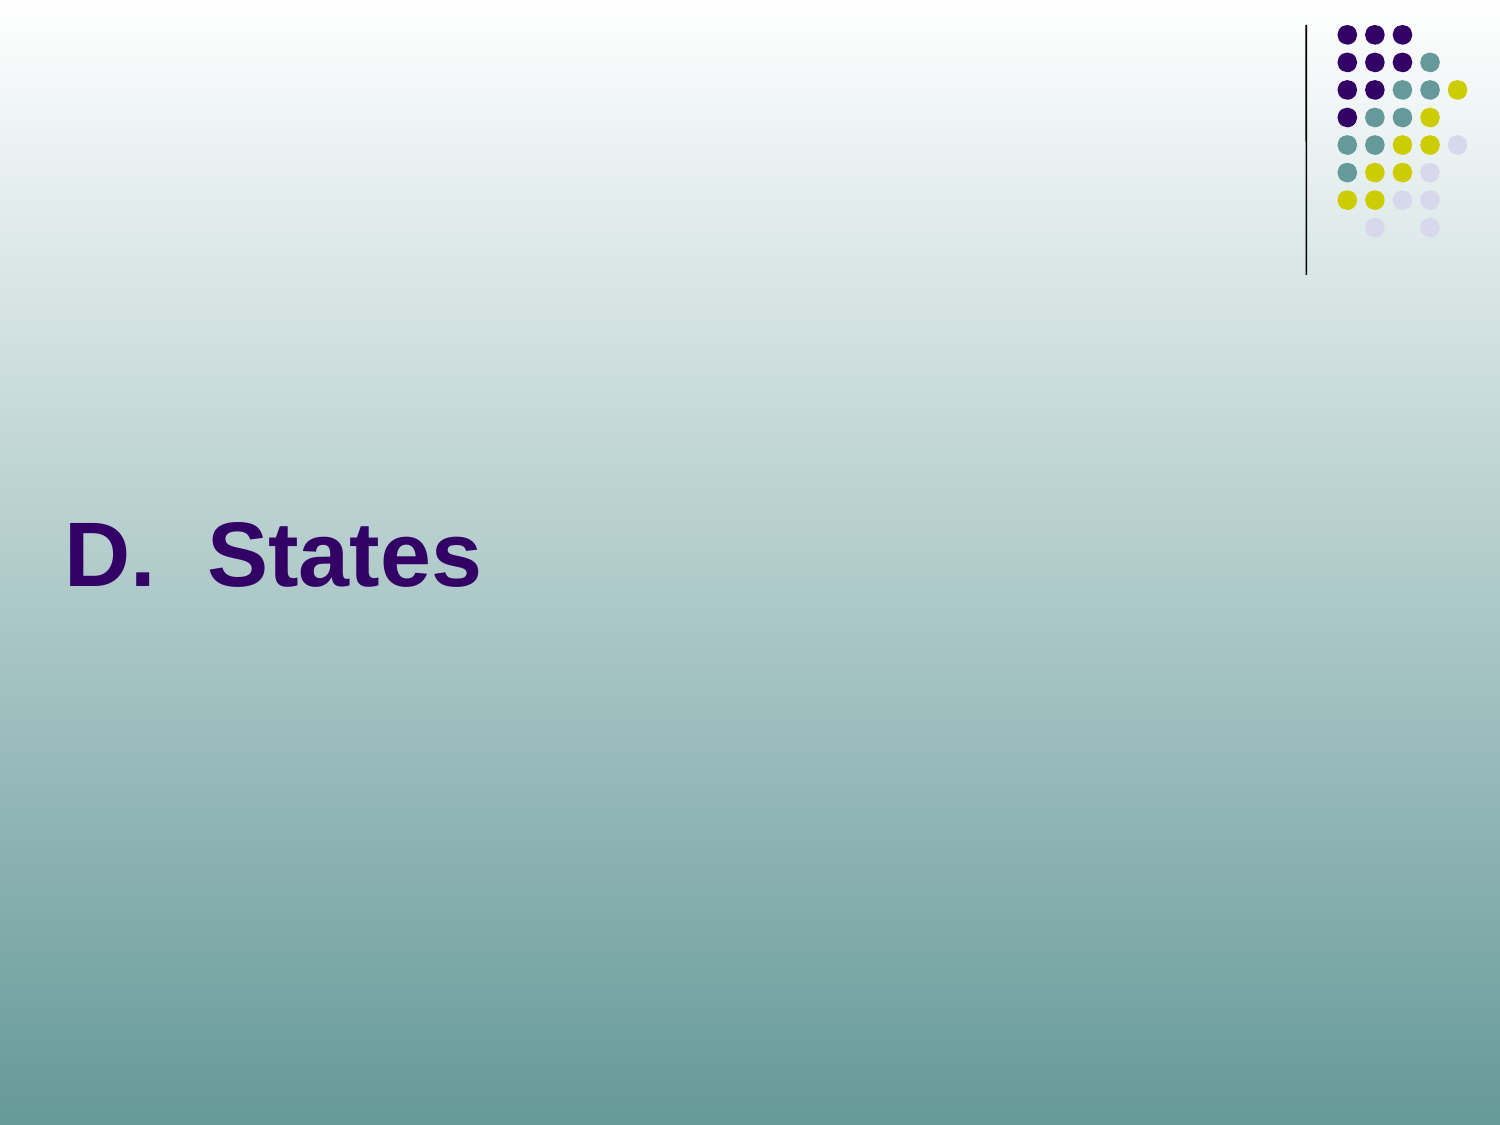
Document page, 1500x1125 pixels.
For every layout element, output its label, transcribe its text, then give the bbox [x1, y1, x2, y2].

text_box D. States [50, 487, 1363, 613]
